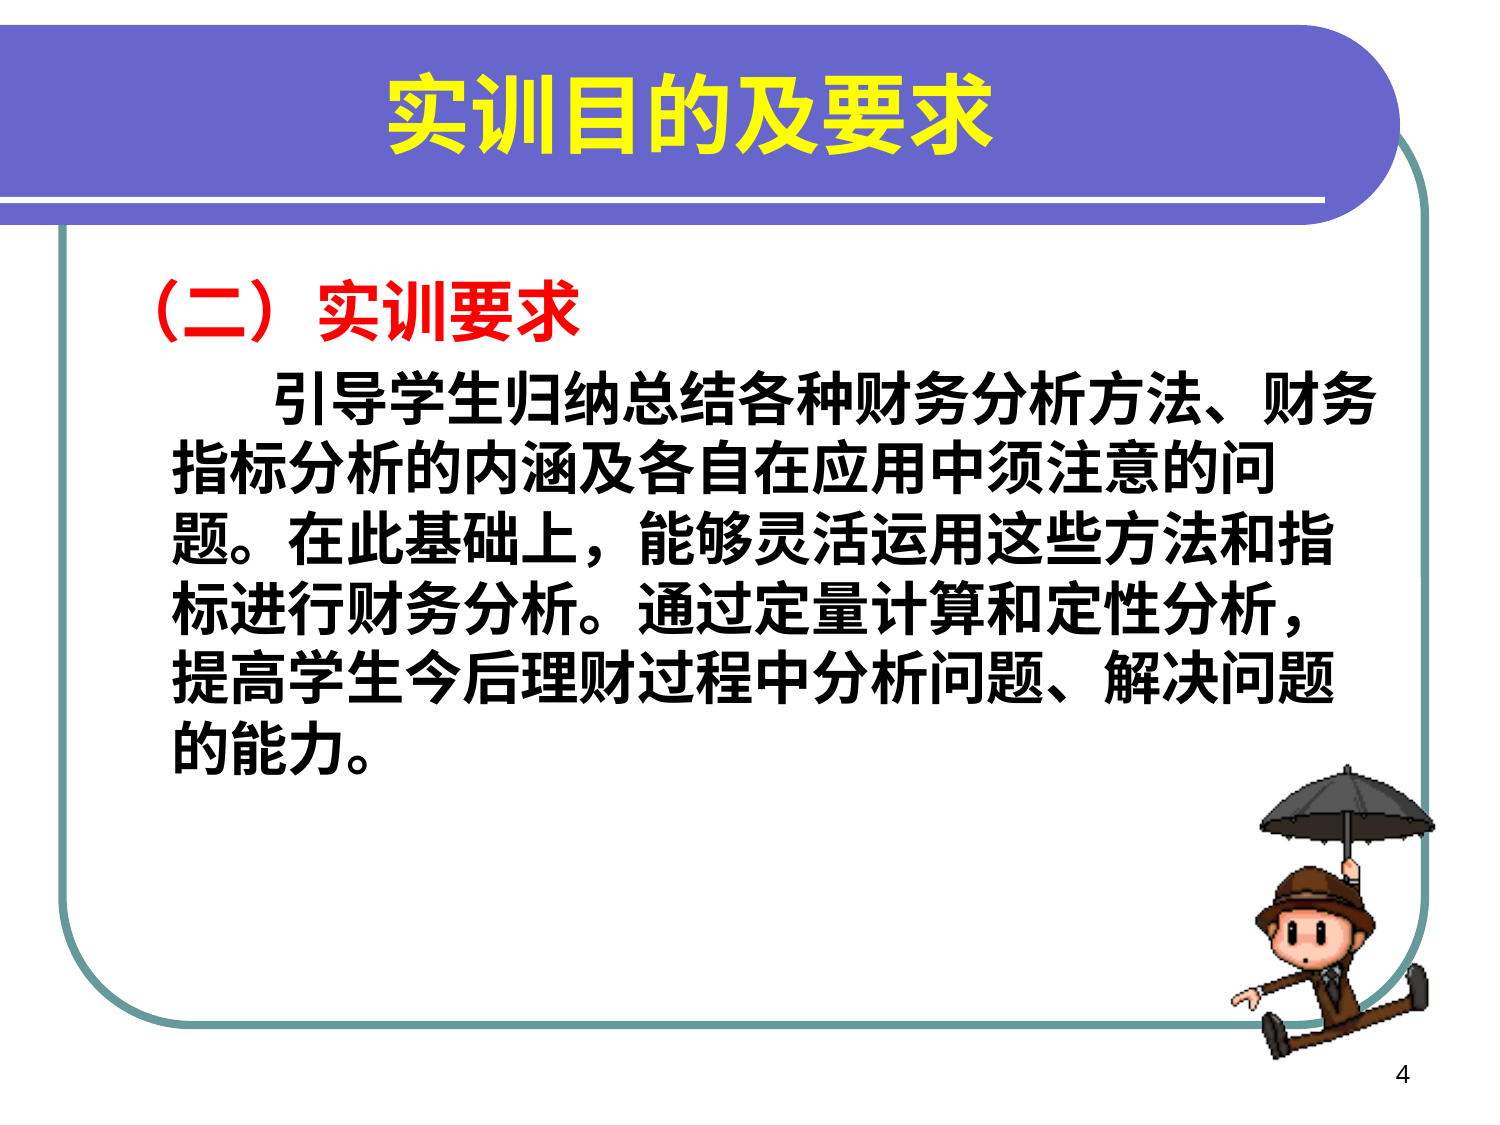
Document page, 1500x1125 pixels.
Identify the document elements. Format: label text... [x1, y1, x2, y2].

title 实训目的及要求 [31, 37, 1348, 188]
slide_number 4 [1074, 1024, 1426, 1101]
picture [1173, 749, 1500, 1074]
list （二）实训要求 引导学生归纳总结各种财务分析方法、财务指标分析的内涵及各自在应用中须注意的问题。在此基础上，能够灵活运用这些方法和指标进行财务分析。通过定量计算和定性分析，提高学生今后理财过程中分析问题、解决问题的能力。 [99, 262, 1401, 988]
